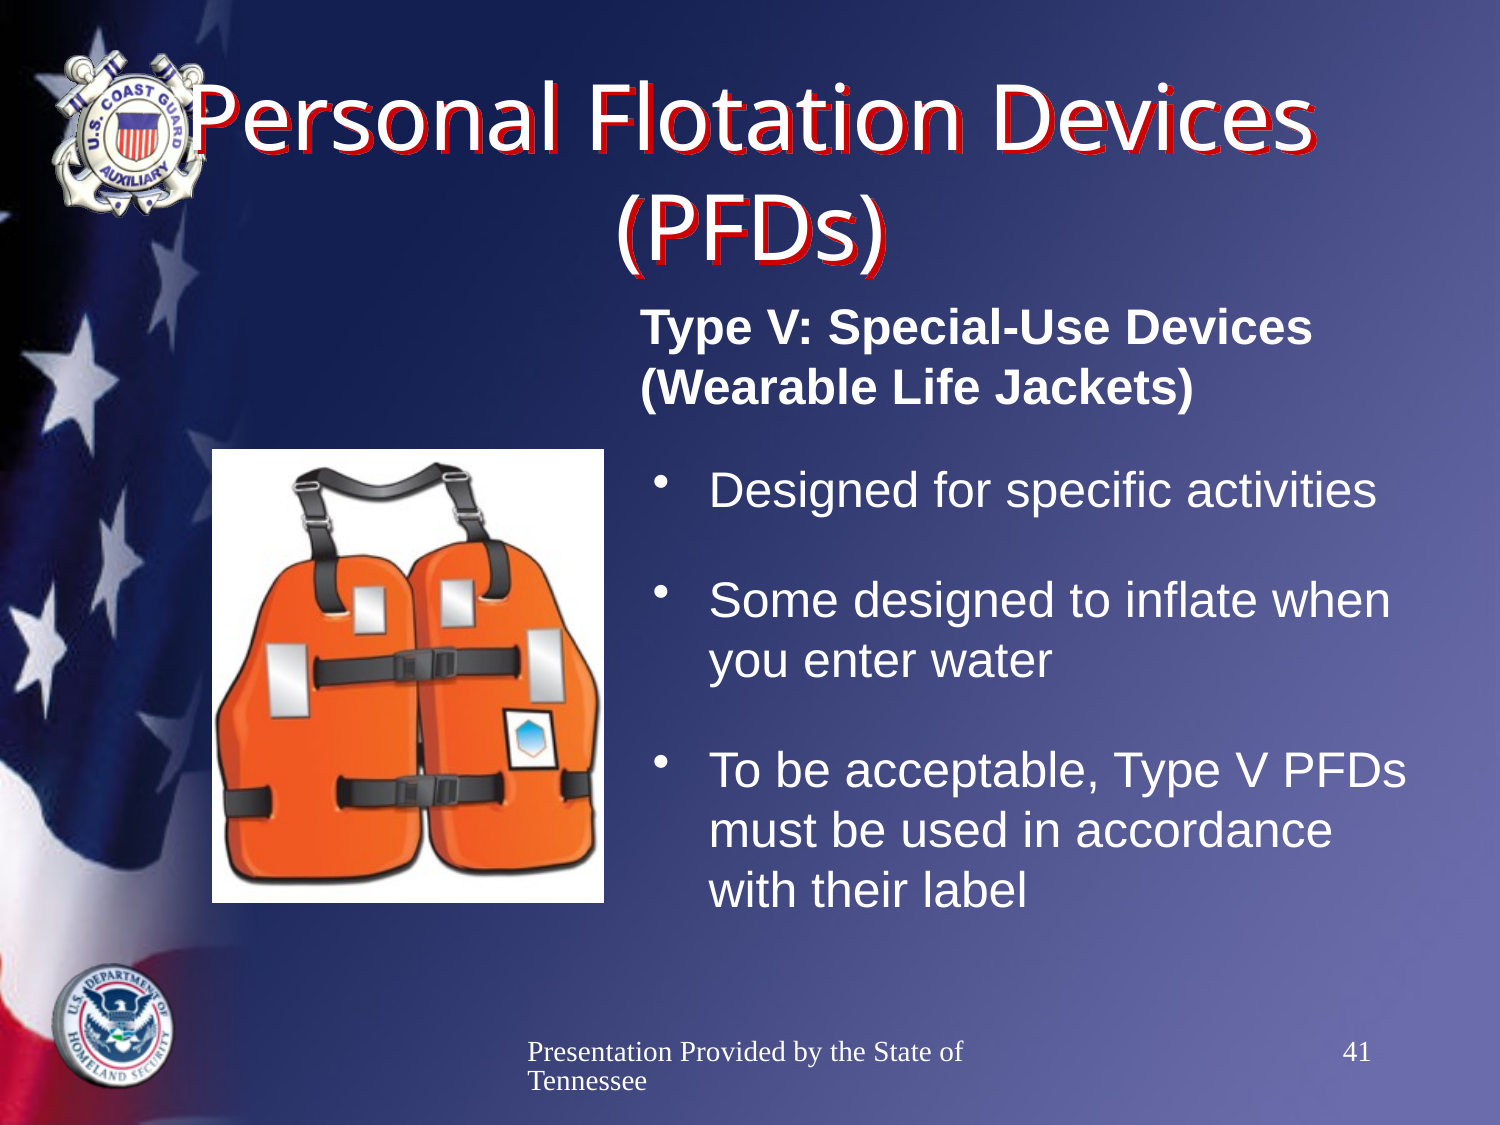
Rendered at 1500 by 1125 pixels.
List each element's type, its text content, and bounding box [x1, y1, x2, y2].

slide_number 41 [1074, 1025, 1388, 1100]
list Type V: Special-Use Devices (Wearable Life Jackets) [624, 286, 1425, 423]
list Designed for specific activities Some designed to inflate when you enter water To be acceptable, Type V PFDs must be used in accordance with their label [637, 450, 1438, 1125]
title Personal Flotation Devices (PFDs) [103, 59, 1398, 278]
picture [0, 0, 1500, 1125]
footer Presentation Provided by the State of Tennessee [512, 1025, 988, 1100]
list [212, 449, 604, 903]
